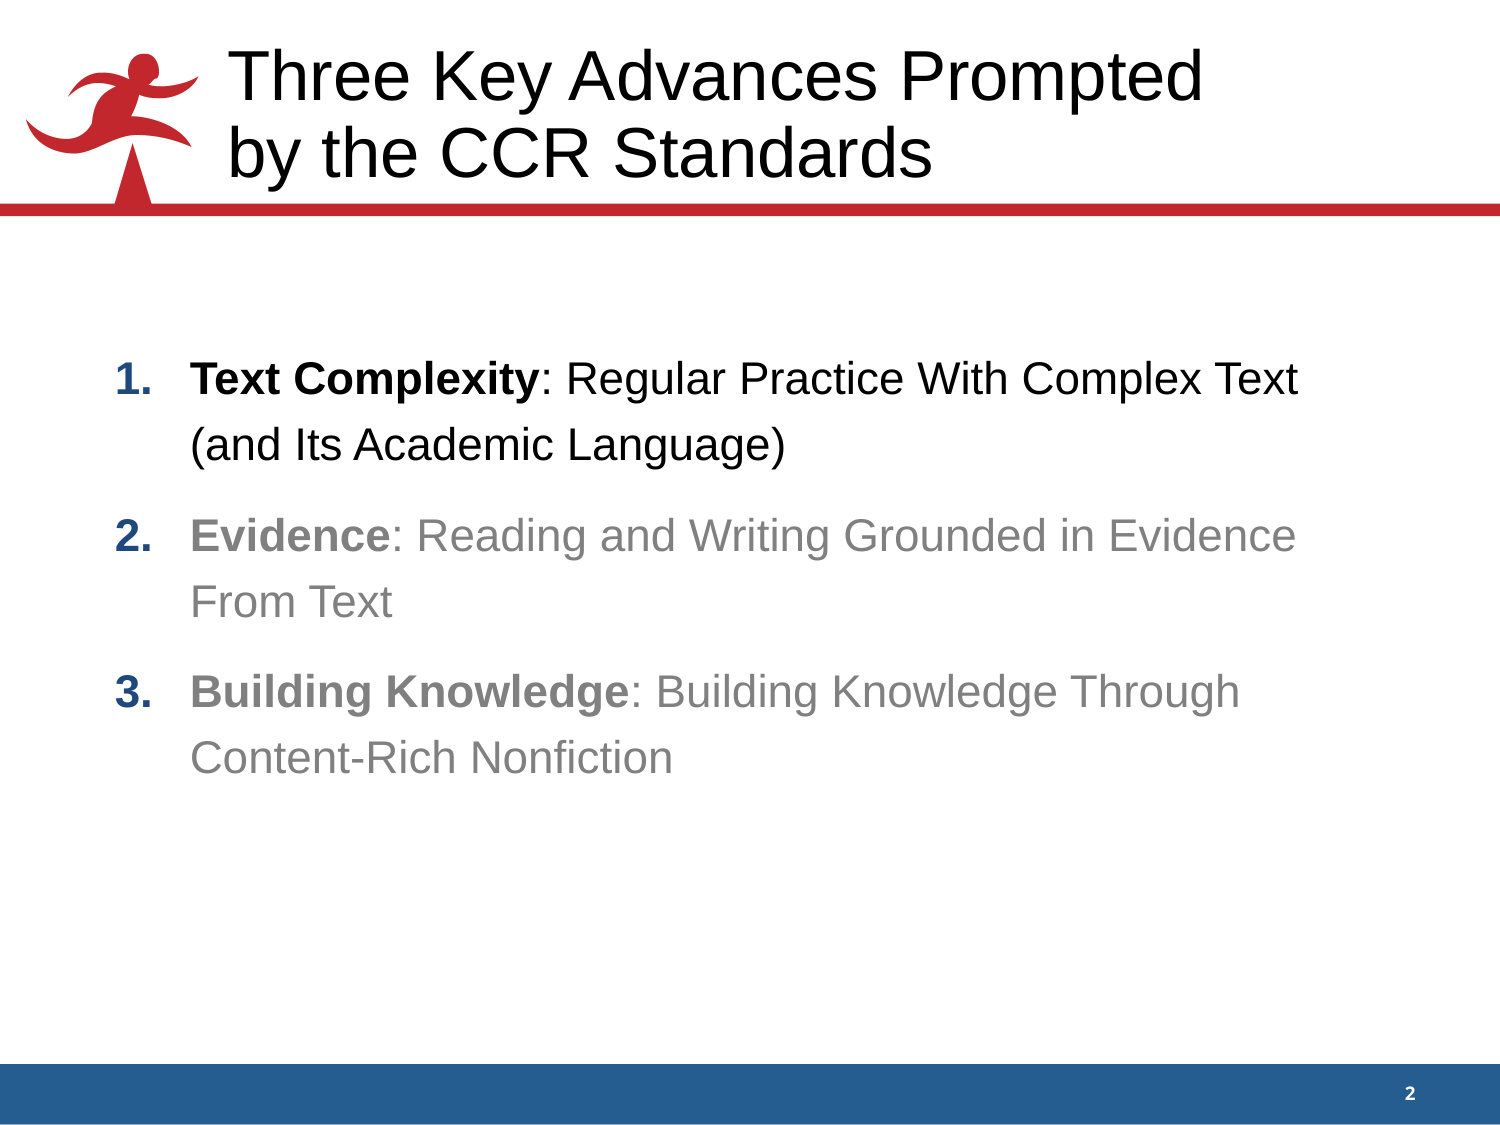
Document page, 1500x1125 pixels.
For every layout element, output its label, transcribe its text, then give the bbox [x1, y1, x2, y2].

picture [0, 0, 1500, 1125]
title Three Key Advances Prompted by the CCR Standards [212, 50, 1375, 200]
list Text Complexity: Regular Practice With Complex Text (and Its Academic Language) Evidence: Reading and Writing Grounded in Evidence From Text Building Knowledge: Building Knowledge Through Content-Rich Nonfiction [99, 330, 1400, 979]
